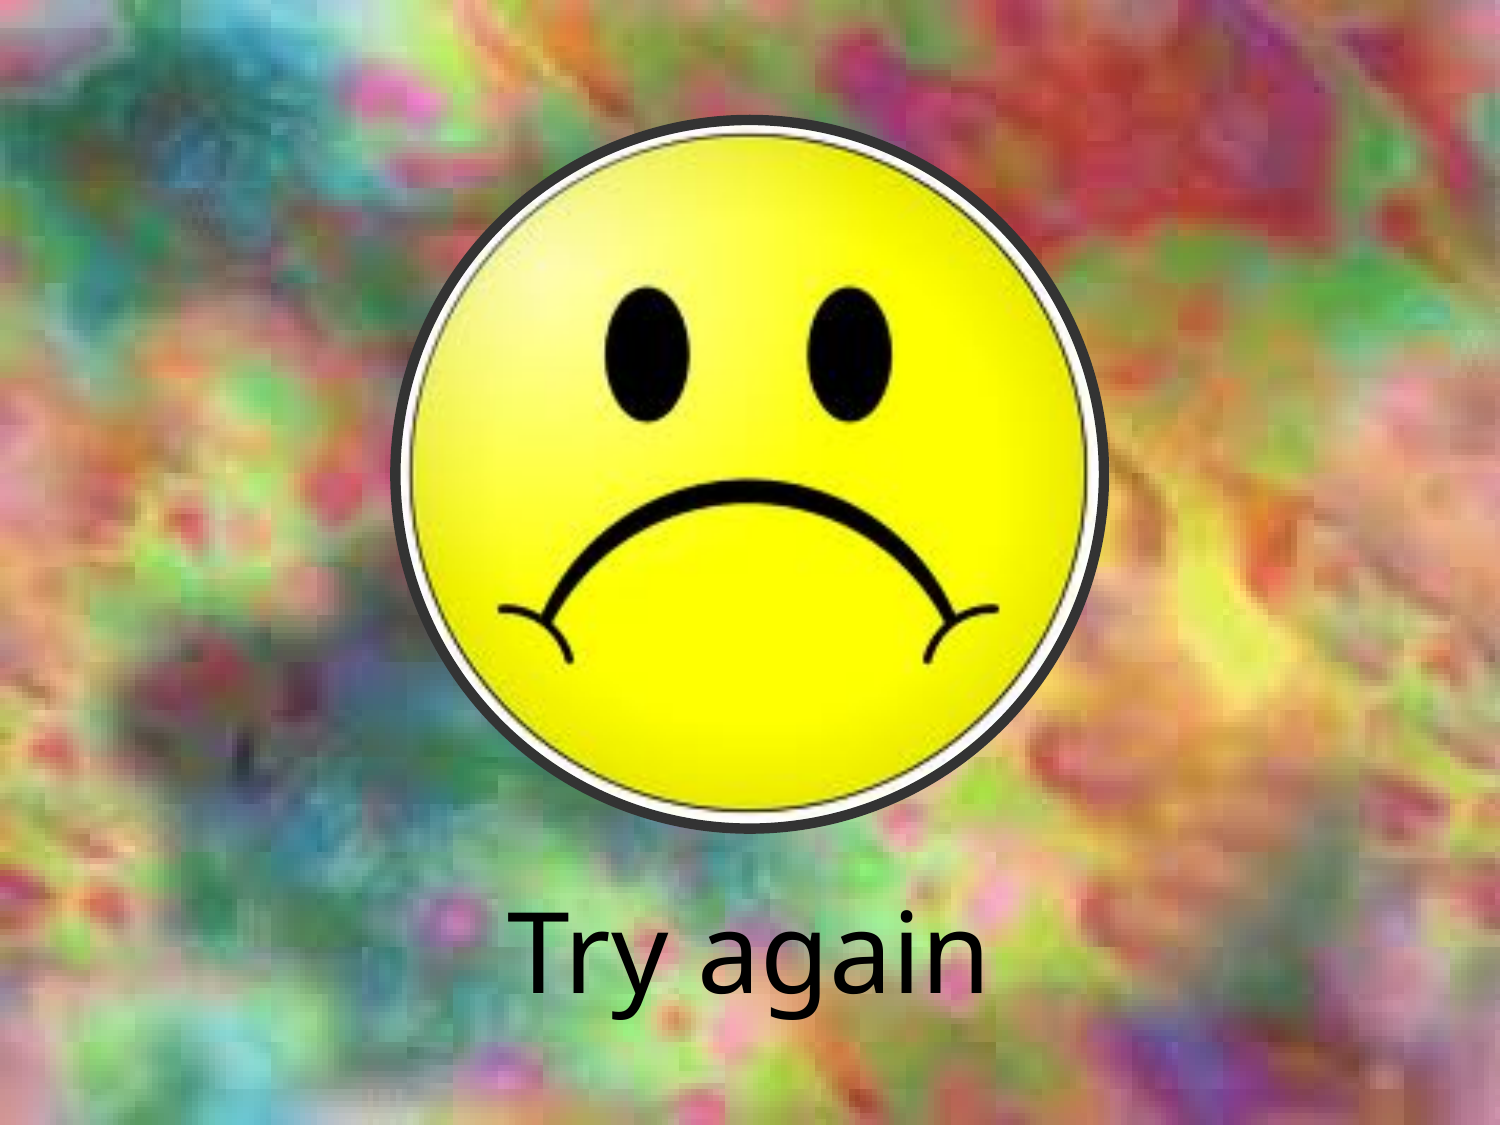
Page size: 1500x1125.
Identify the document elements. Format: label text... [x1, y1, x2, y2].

text_box Try again [492, 874, 1007, 1024]
picture [0, 0, 1500, 1125]
